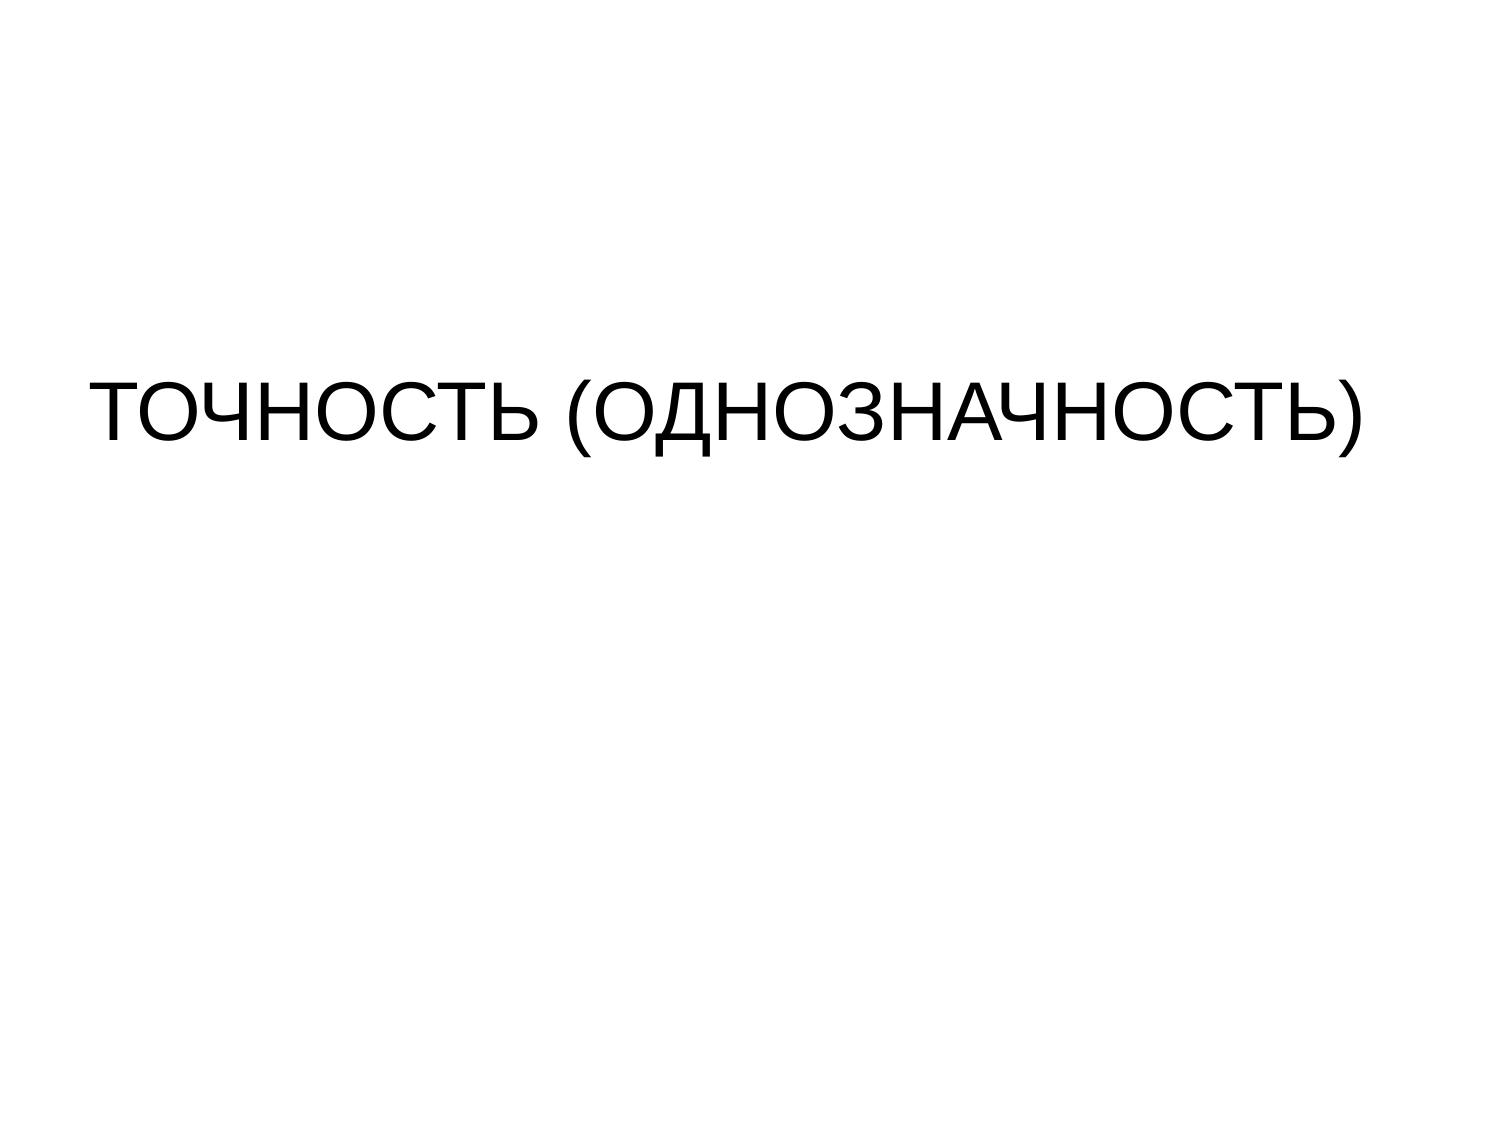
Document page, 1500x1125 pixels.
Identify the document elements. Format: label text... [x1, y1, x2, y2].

list ТОЧНОСТЬ (ОДНОЗНАЧНОСТЬ) [53, 66, 1404, 994]
